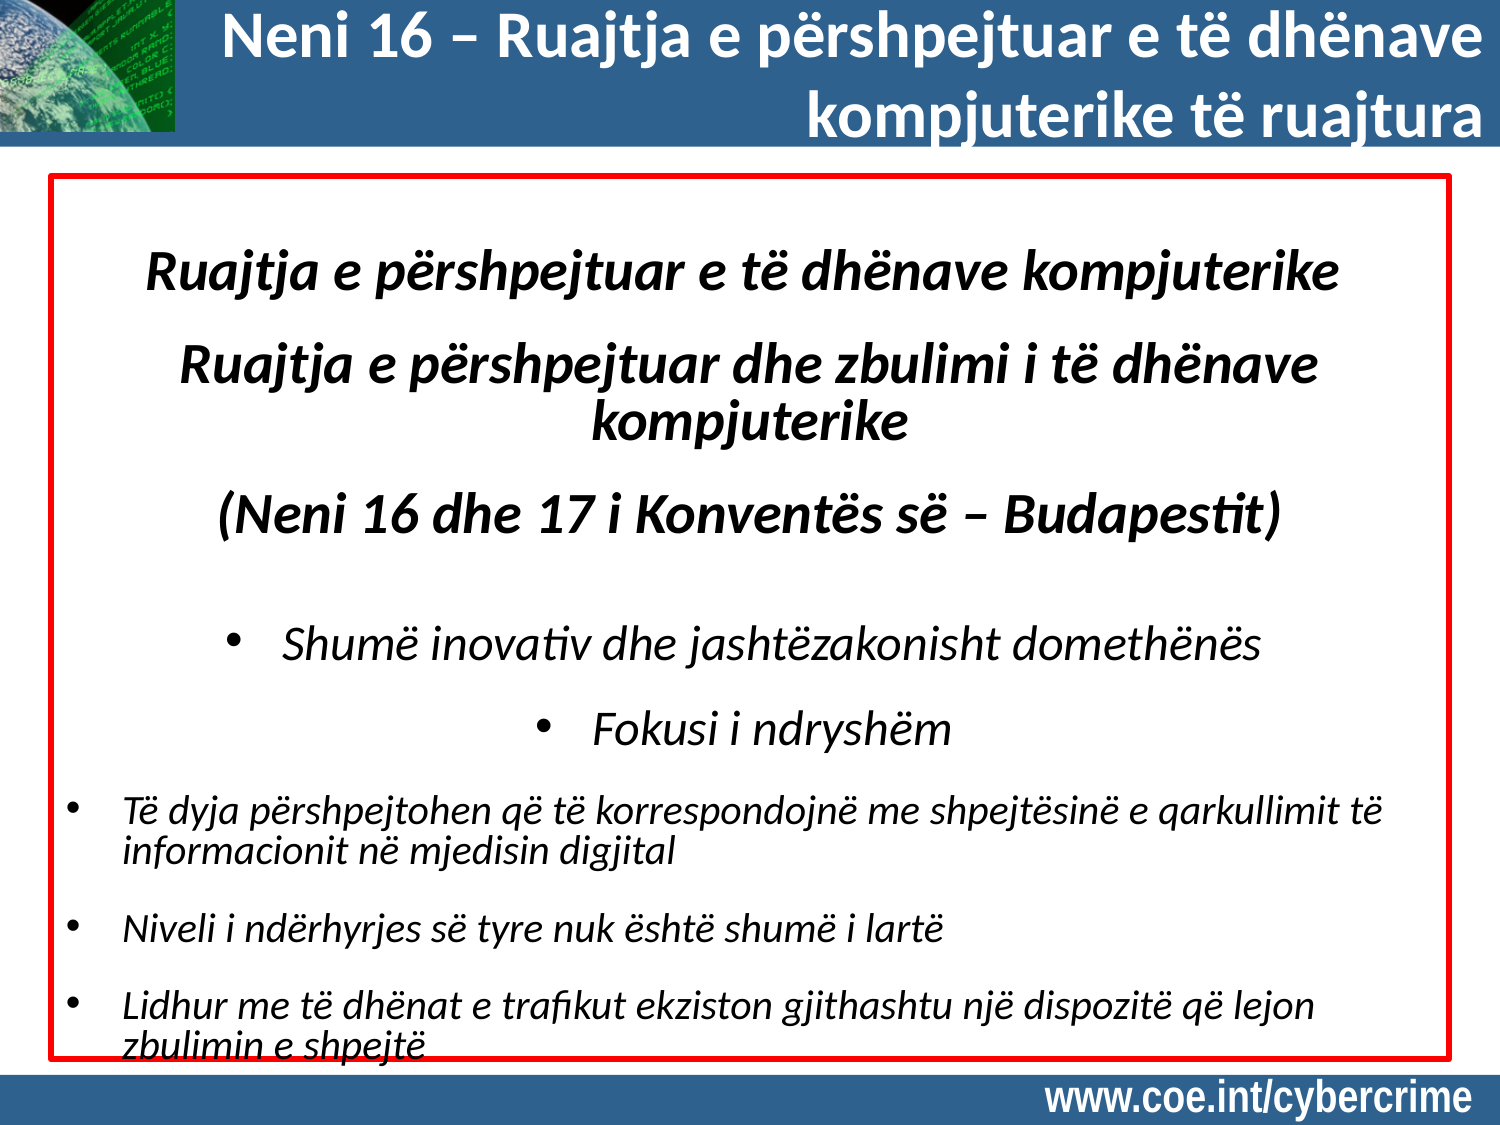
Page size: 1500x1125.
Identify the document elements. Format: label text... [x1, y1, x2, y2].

text_box Neni 16 – Ruajtja e përshpejtuar e të dhënave kompjuterike të ruajtura [0, 0, 1500, 149]
text_box www.coe.int/cybercrime [1030, 1059, 1500, 1125]
picture [0, 0, 175, 132]
text_box [0, 1073, 1030, 1125]
text_box Ruajtja e përshpejtuar e të dhënave kompjuterike Ruajtja e përshpejtuar dhe zbulimi i të dhënave kompjuterike (Neni 16 dhe 17 i Konventës së – Budapestit) Shumë inovativ dhe jashtëzakonisht domethënës Fokusi i ndryshëm Të dyja përshpejtohen që të korrespondojnë me shpejtësinë e qarkullimit të informacionit në mjedisin digjital Niveli i ndërhyrjes së tyre nuk është shumë i lartë Lidhur me të dhënat e trafikut ekziston gjithashtu një dispozitë që lejon zbulimin e shpejtë [51, 175, 1449, 1060]
